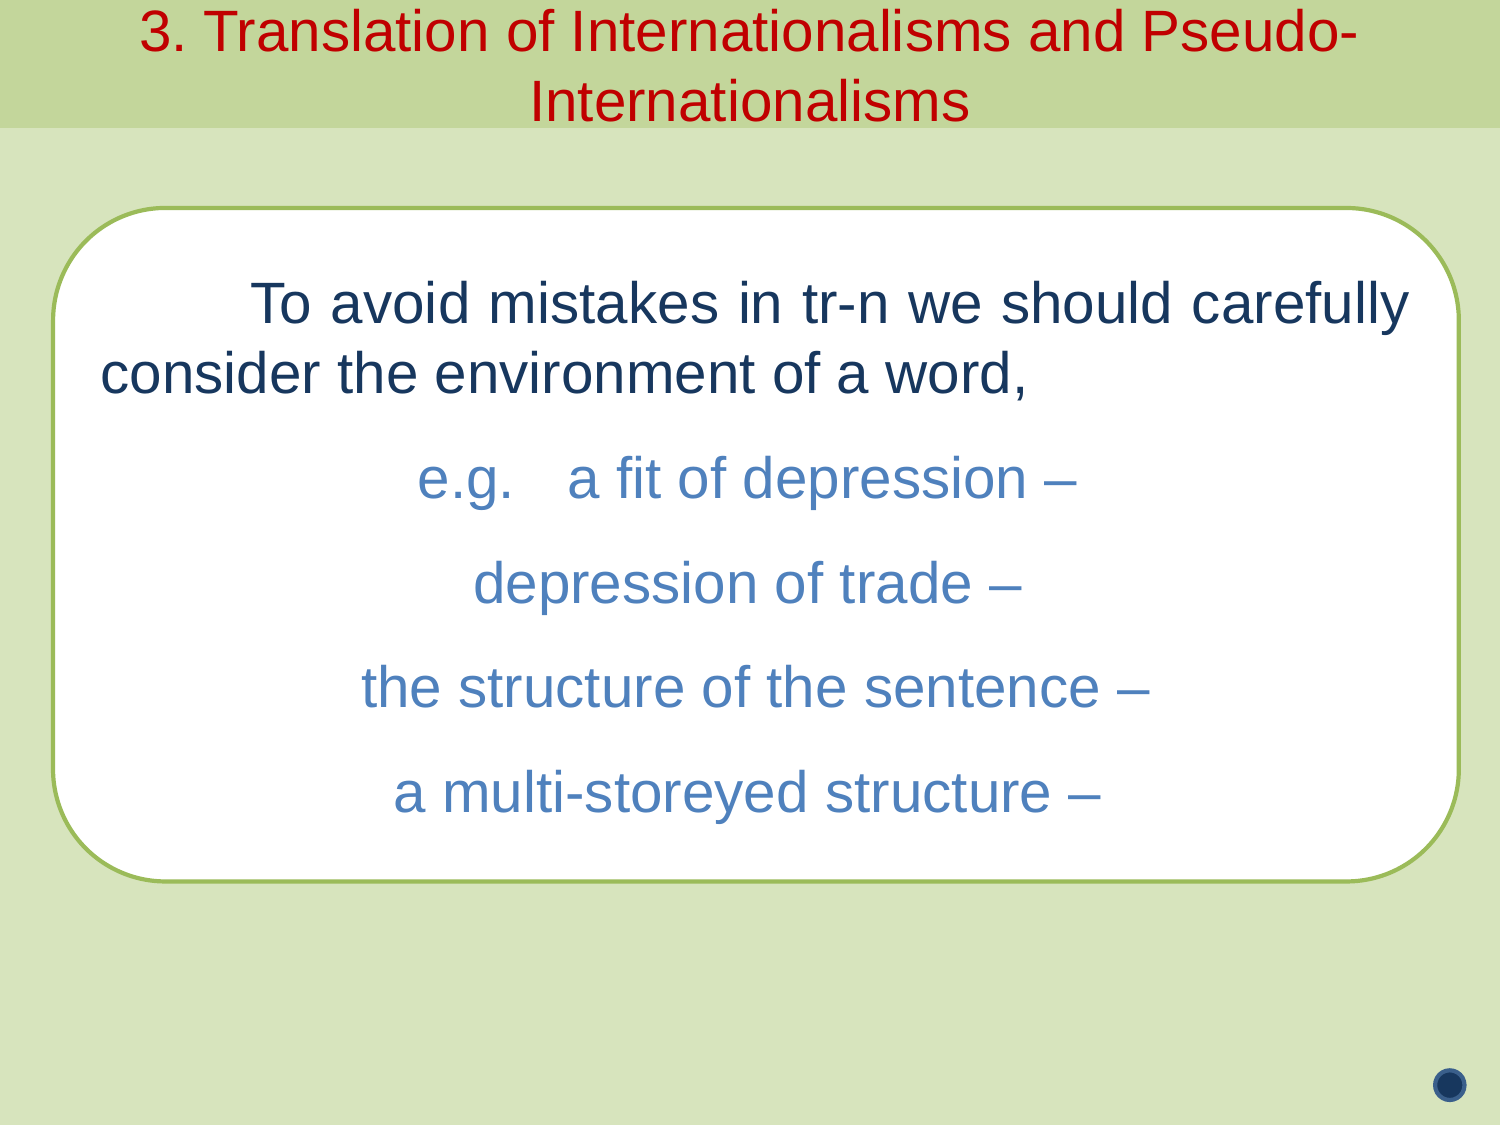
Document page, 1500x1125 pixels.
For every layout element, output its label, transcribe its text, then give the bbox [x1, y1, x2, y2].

text_box To avoid mistakes in tr-n we should carefully consider the environment of a word, e.g. a fit of depression – depression of trade – the structure of the sentence – a multi-storeyed structure – [50, 205, 1461, 884]
text_box 3. Translation of Internationalisms and Pseudo-Internationalisms [0, 0, 1500, 128]
text_box [1433, 1068, 1467, 1103]
